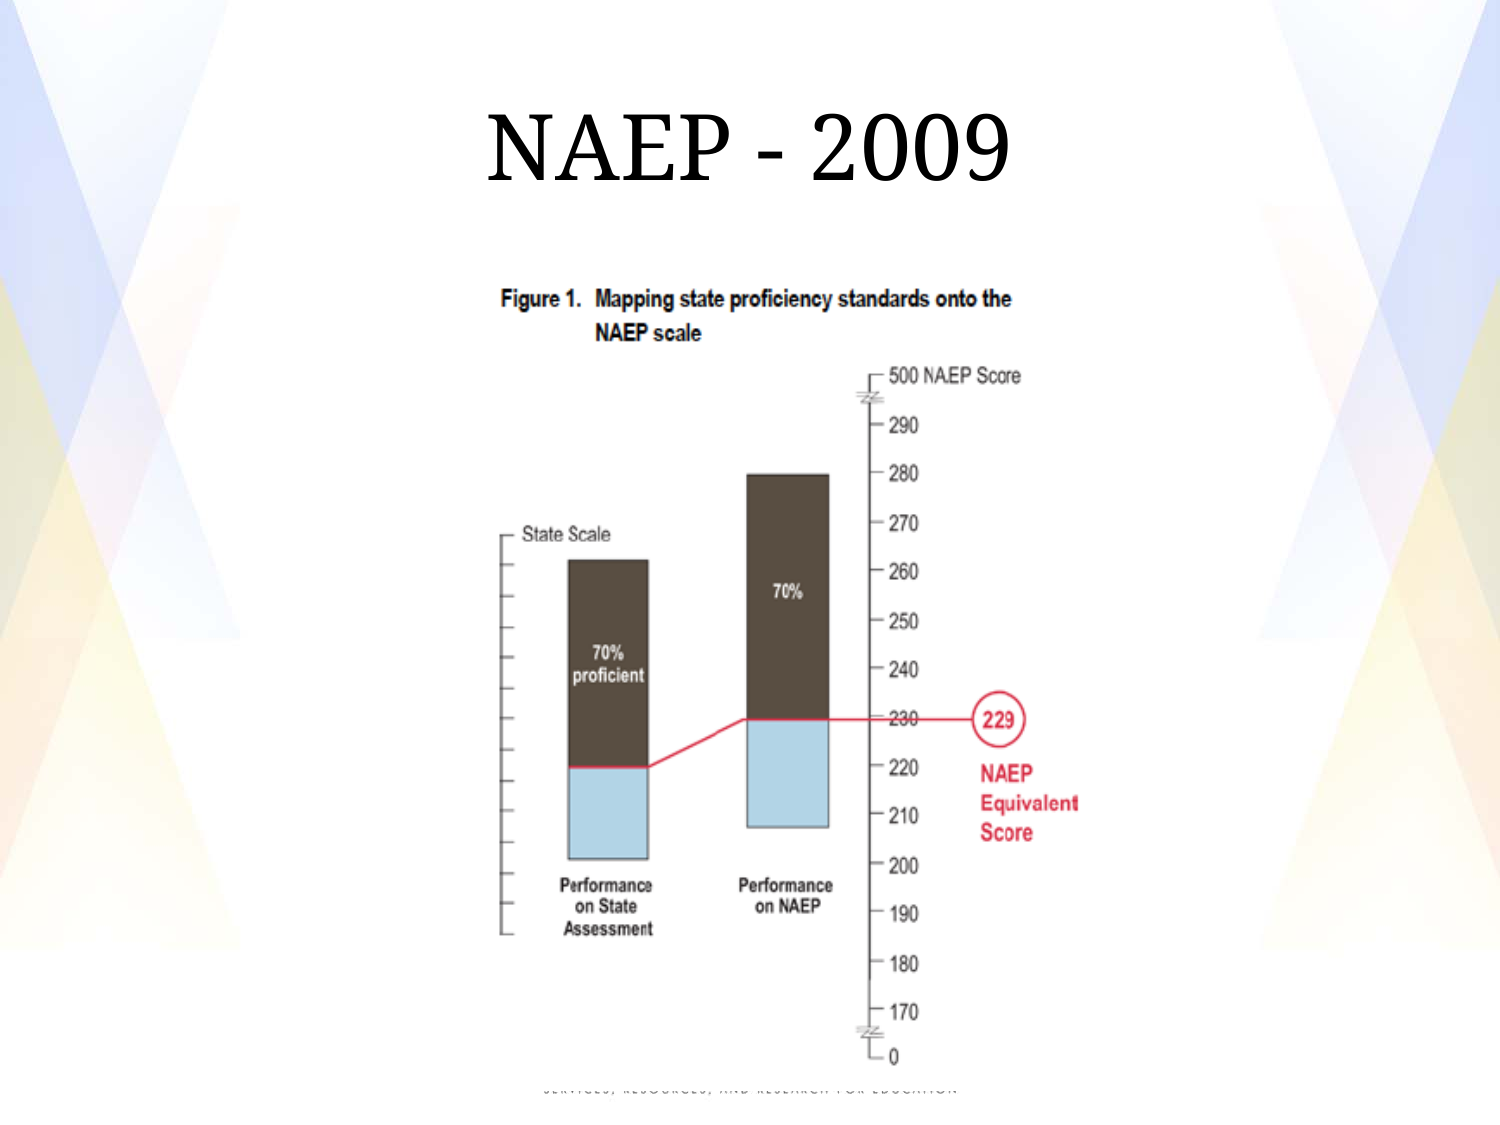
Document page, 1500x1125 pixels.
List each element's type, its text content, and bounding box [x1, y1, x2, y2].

title NAEP - 2009 [112, 49, 1388, 238]
picture [0, 0, 1500, 1125]
